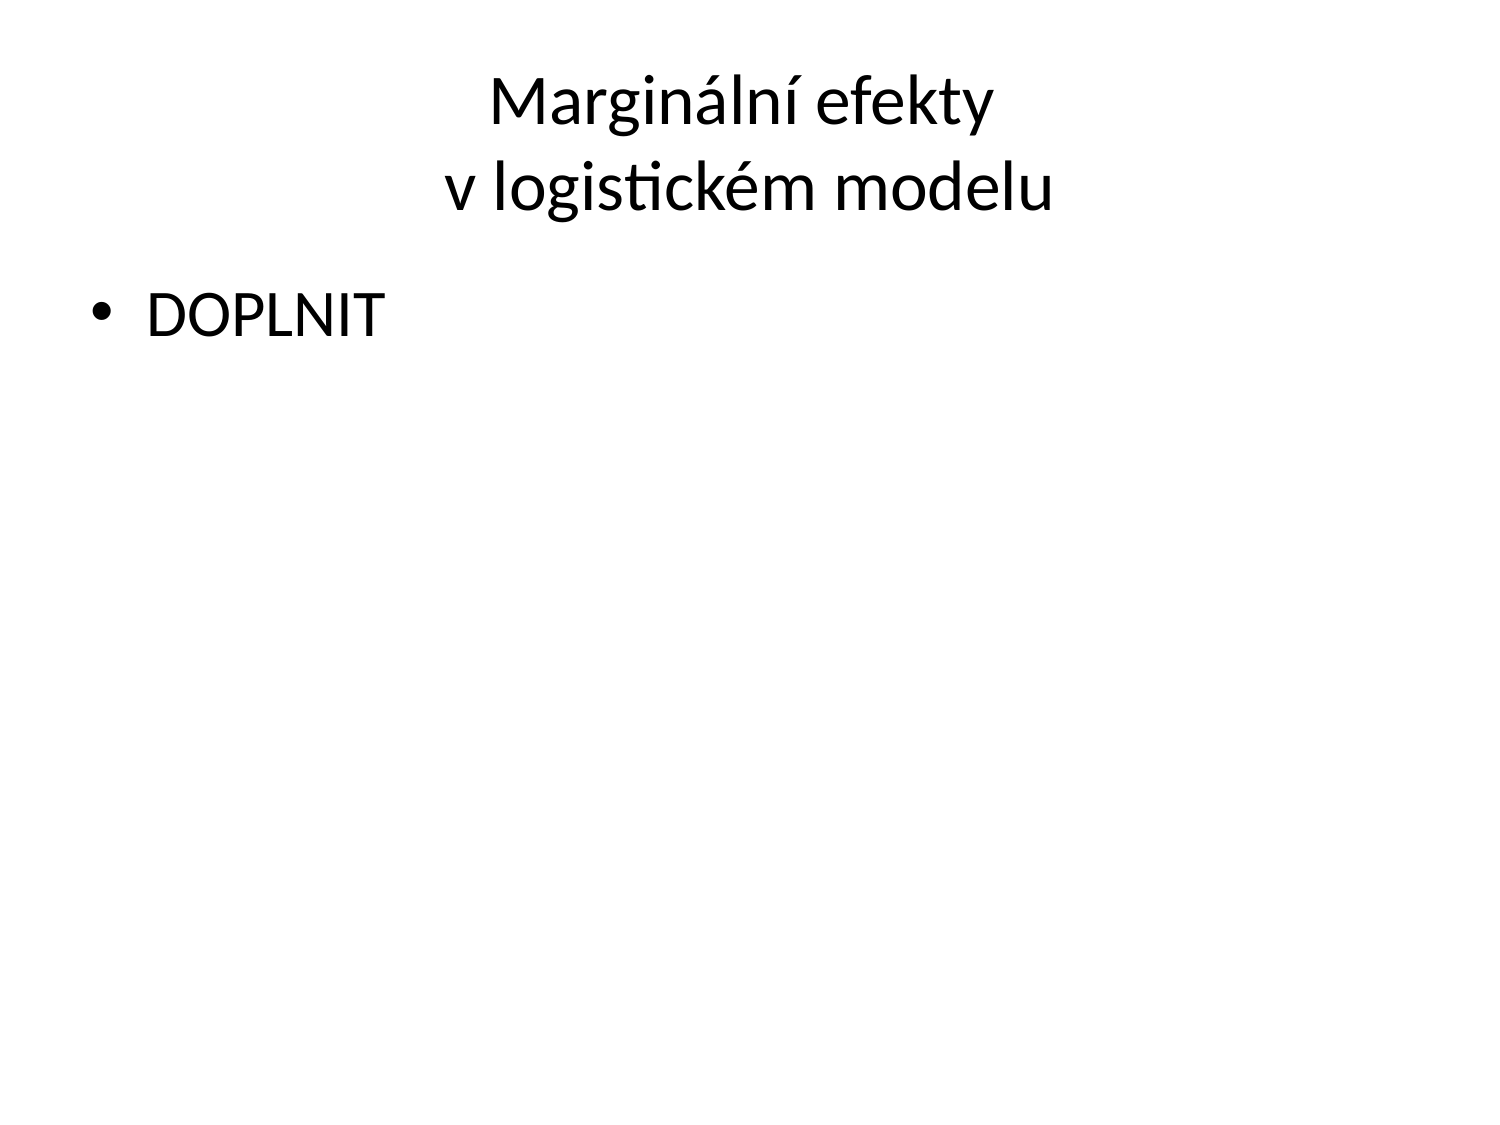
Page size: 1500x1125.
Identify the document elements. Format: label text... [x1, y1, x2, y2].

list DOPLNIT [75, 262, 1425, 1005]
title Marginální efekty v logistickém modelu [75, 45, 1425, 233]
